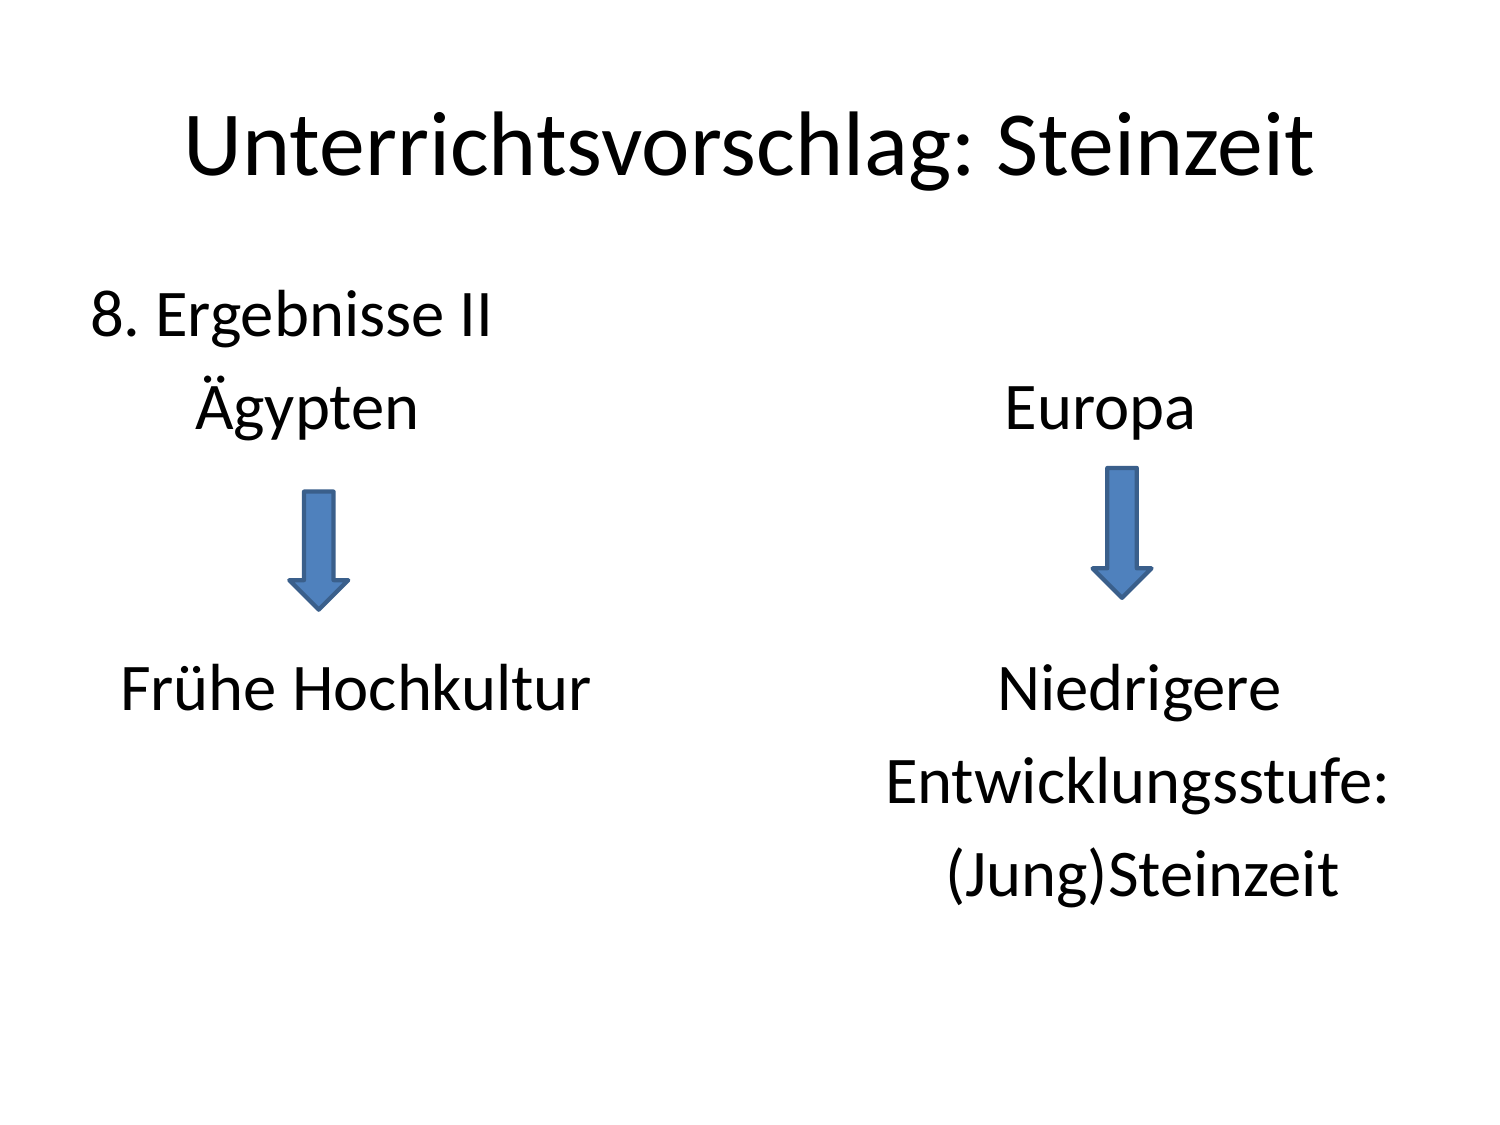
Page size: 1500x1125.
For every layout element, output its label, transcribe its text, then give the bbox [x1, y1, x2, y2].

text_box [1090, 465, 1154, 600]
text_box [287, 489, 351, 612]
list 8. Ergebnisse II Ägypten Europa Frühe Hochkultur Niedrigere Entwicklungsstufe: (Jung)Steinzeit [75, 262, 1425, 1005]
title Unterrichtsvorschlag: Steinzeit [75, 45, 1425, 233]
